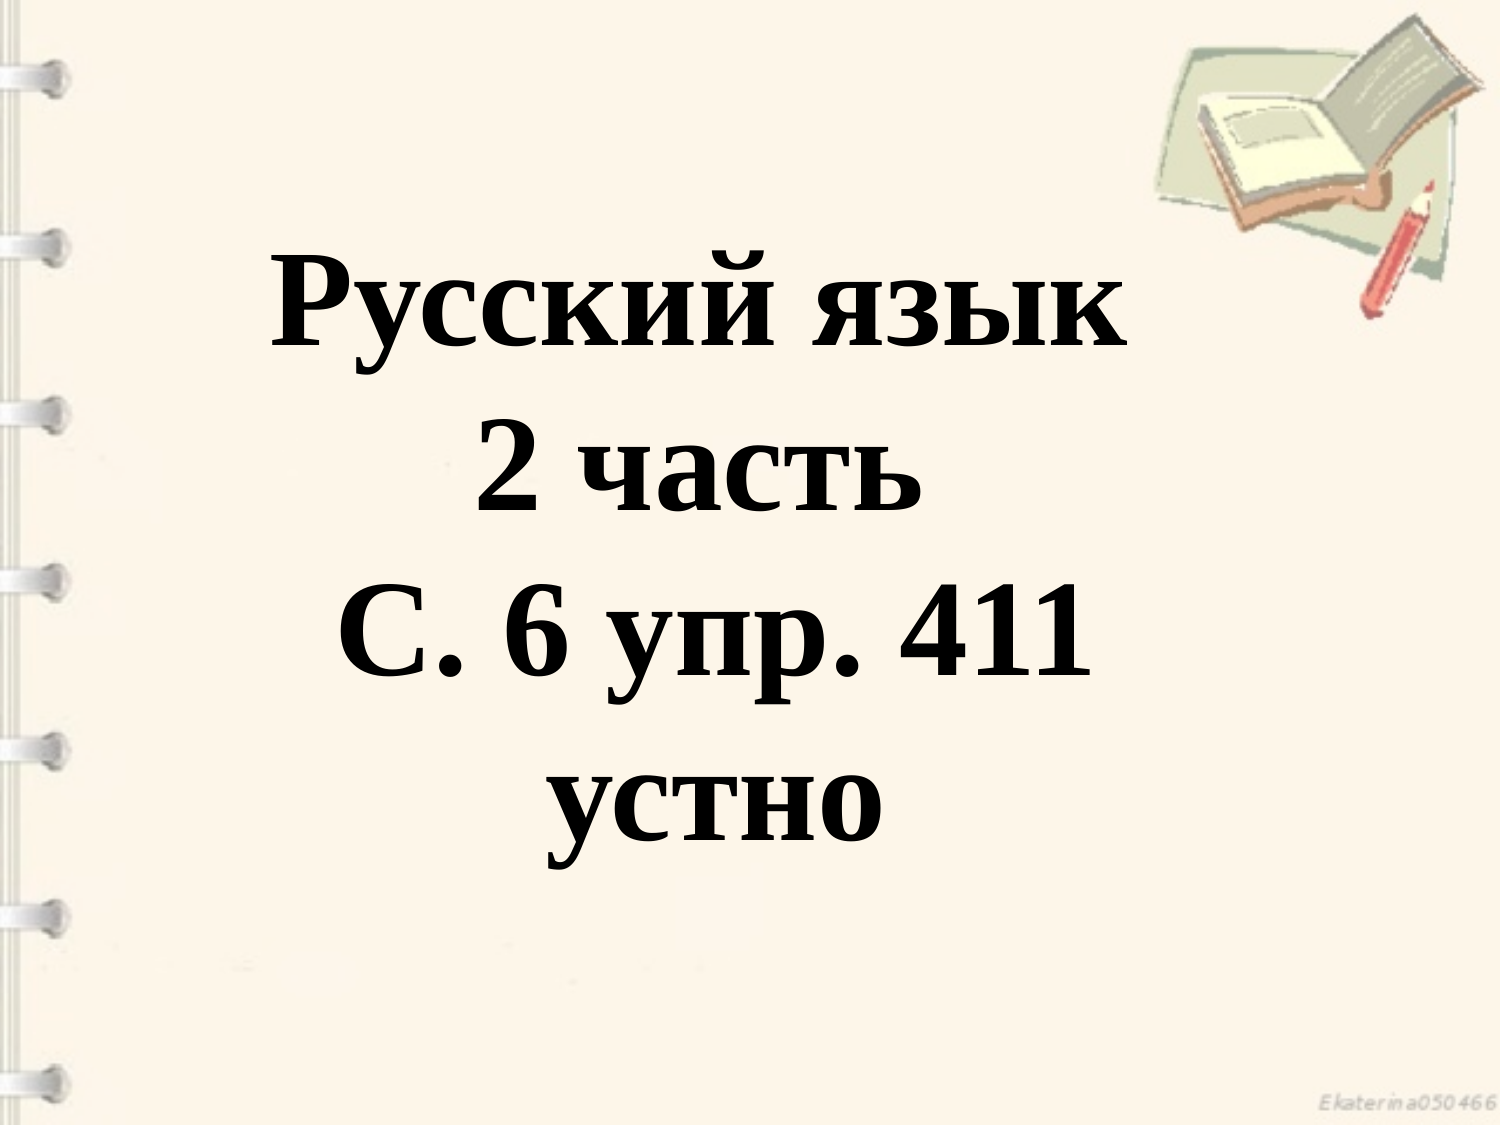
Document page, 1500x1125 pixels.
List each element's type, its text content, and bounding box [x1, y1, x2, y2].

title Русский язык 2 часть С. 6 упр. 411 устно [41, 444, 1392, 632]
